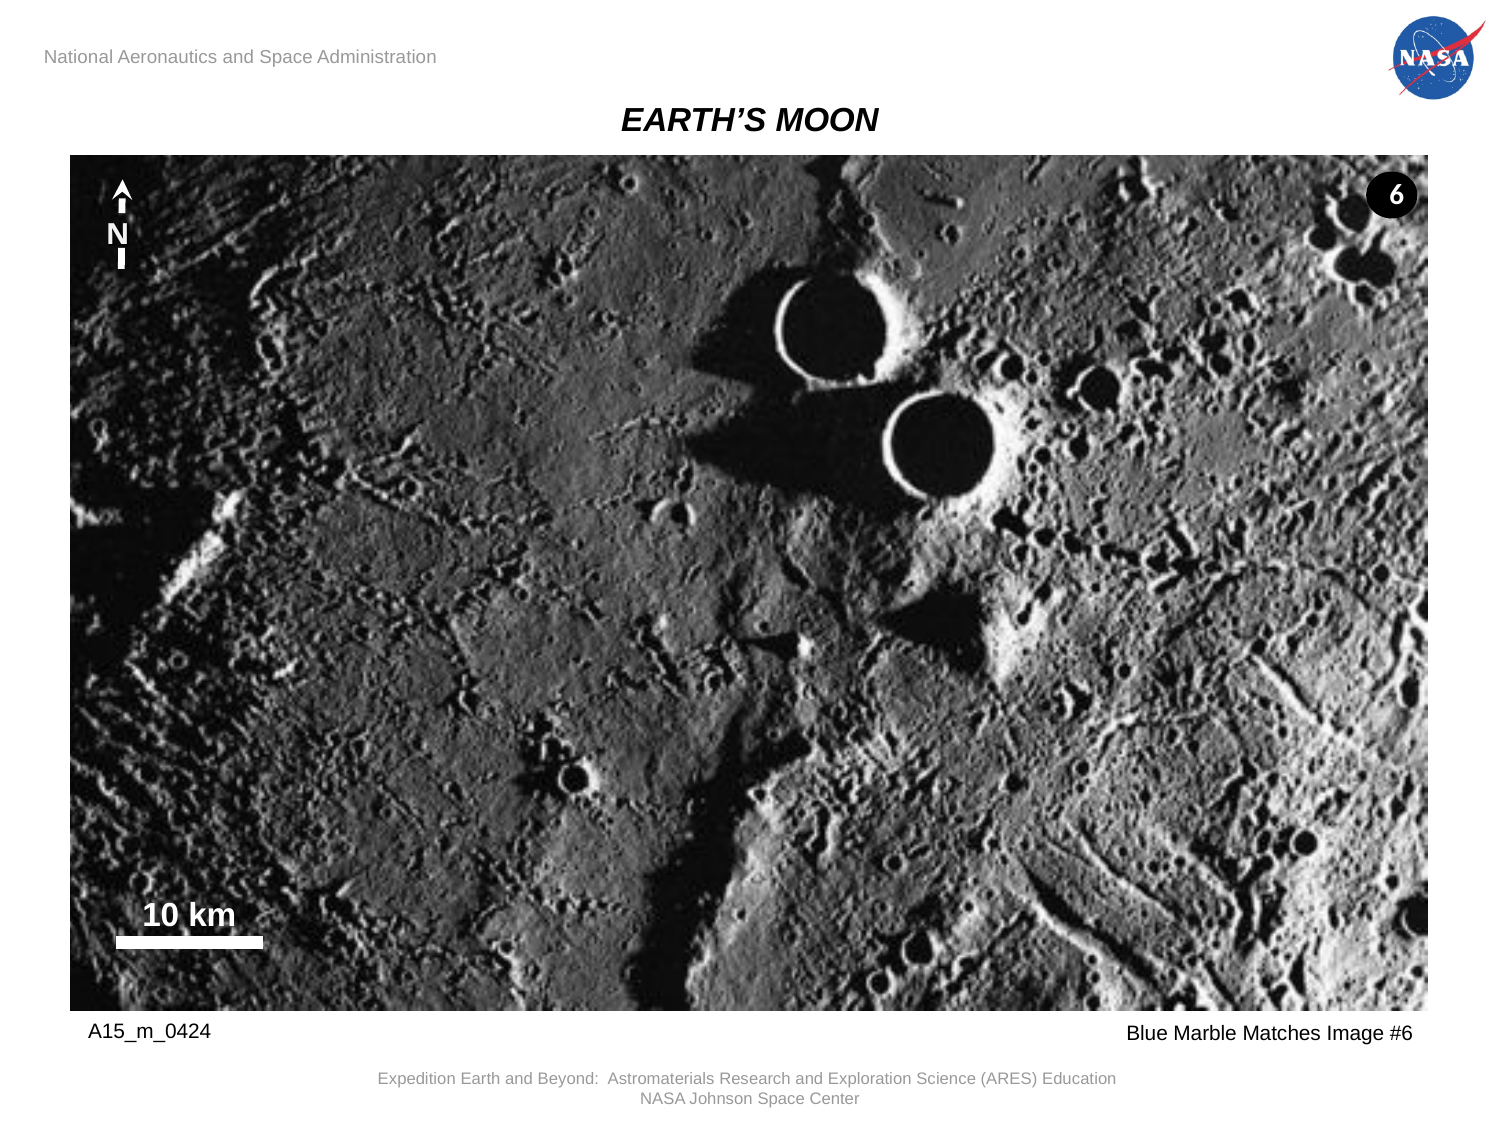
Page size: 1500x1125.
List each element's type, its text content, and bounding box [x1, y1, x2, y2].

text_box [70, 155, 1430, 1053]
picture [1387, 15, 1486, 100]
text_box EARTH’S MOON [381, 91, 1119, 146]
